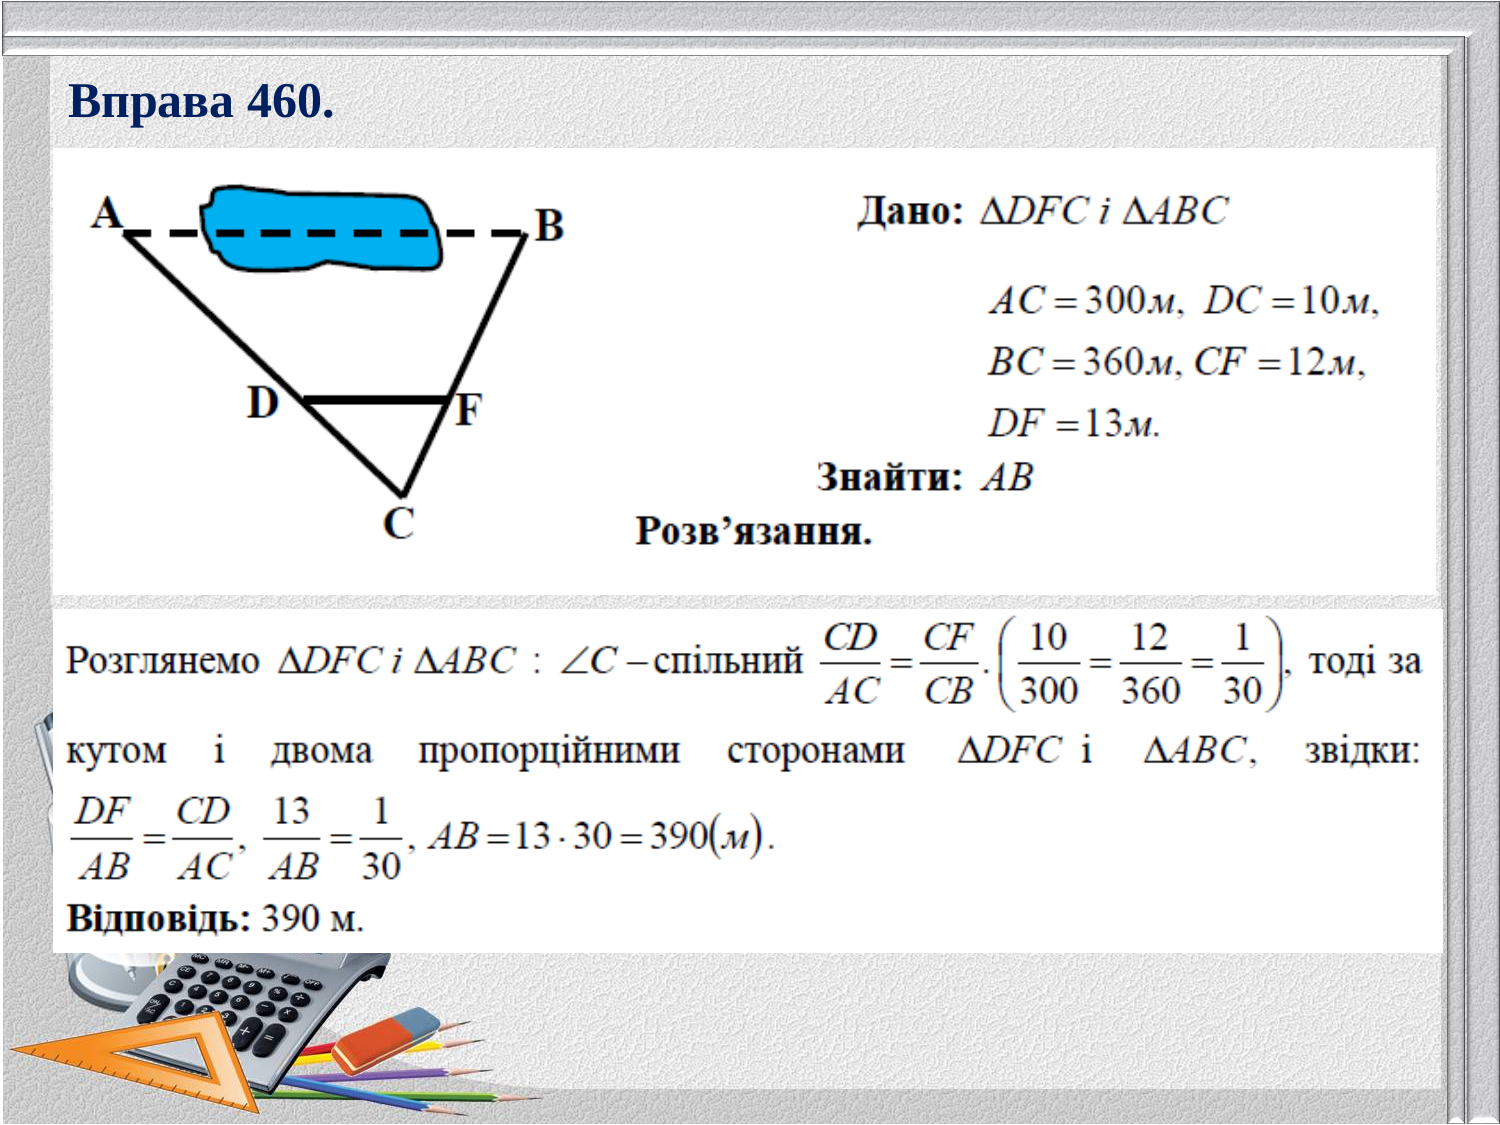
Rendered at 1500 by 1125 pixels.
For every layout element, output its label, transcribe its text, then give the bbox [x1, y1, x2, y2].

picture [0, 0, 1500, 1125]
title Вправа 460. [52, 44, 1404, 148]
